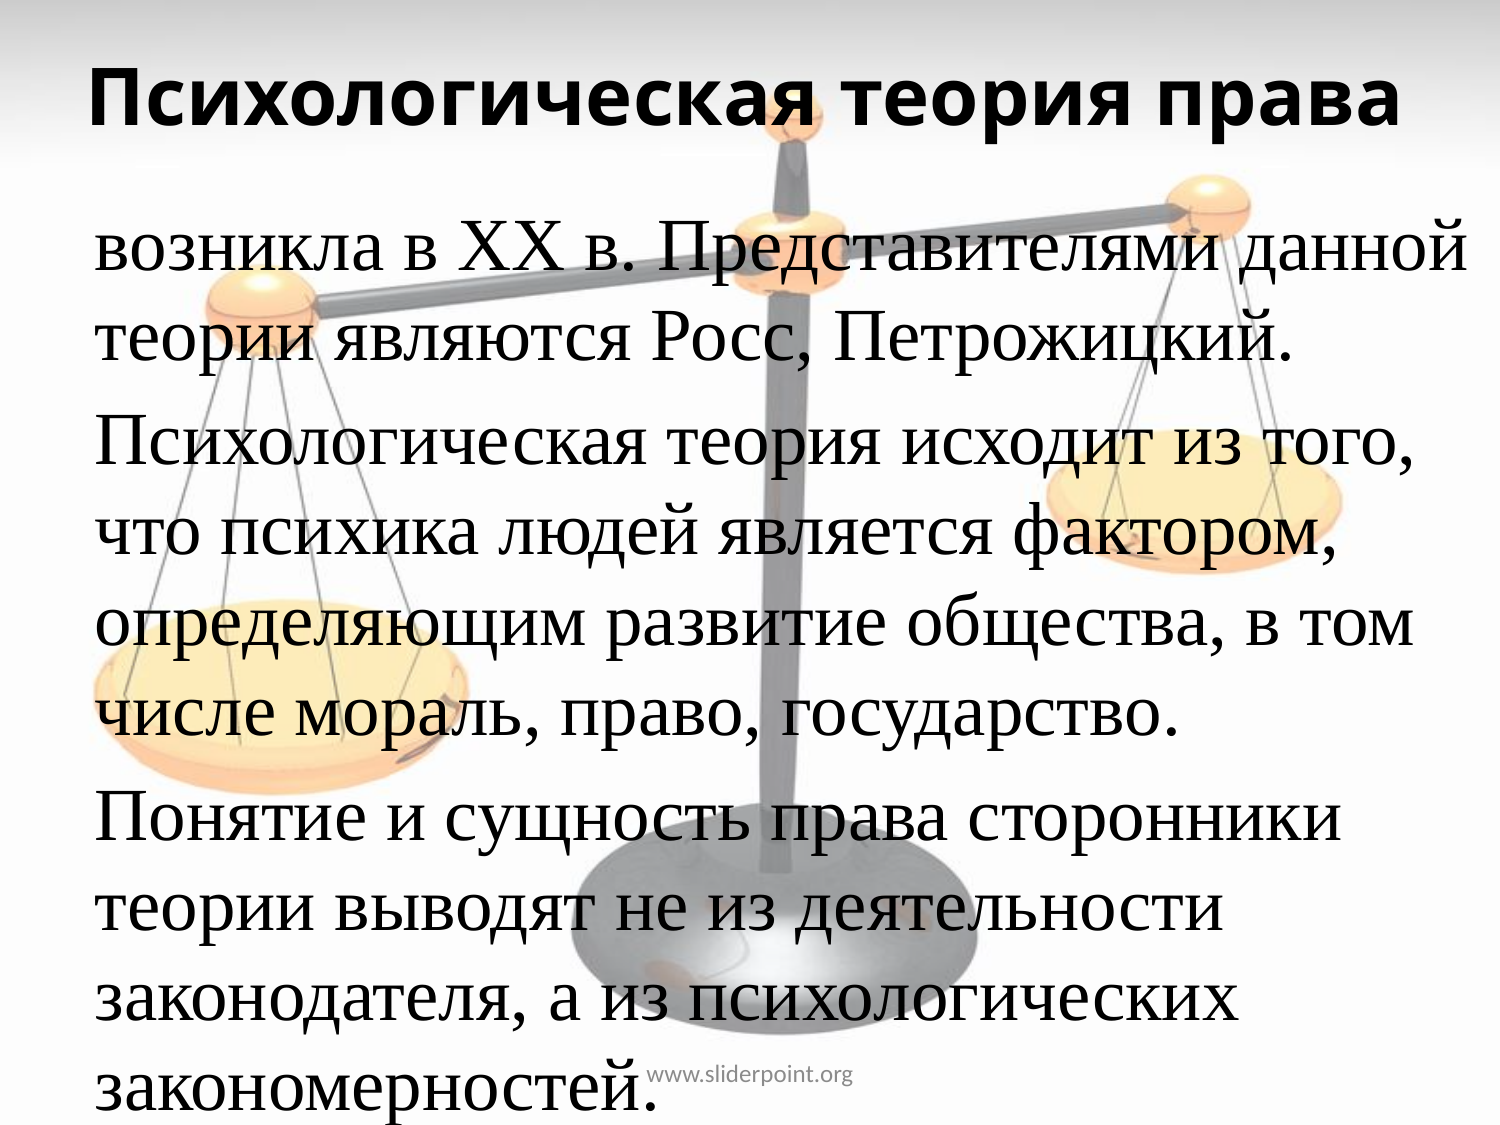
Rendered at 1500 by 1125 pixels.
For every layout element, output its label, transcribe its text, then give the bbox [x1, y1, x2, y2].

list возникла в XX в. Представителями данной теории являются Росс, Петрожицкий. Психологическая теория исходит из того, что психика людей является фактором, определяющим развитие общества, в том числе мораль, право, государство. Понятие и сущность права сторонники теории выводят не из деятельности законодателя, а из психологических закономерностей. [23, 187, 1500, 1102]
title Психологическая теория права [70, 0, 1421, 187]
footer www.sliderpoint.org [512, 1042, 988, 1103]
